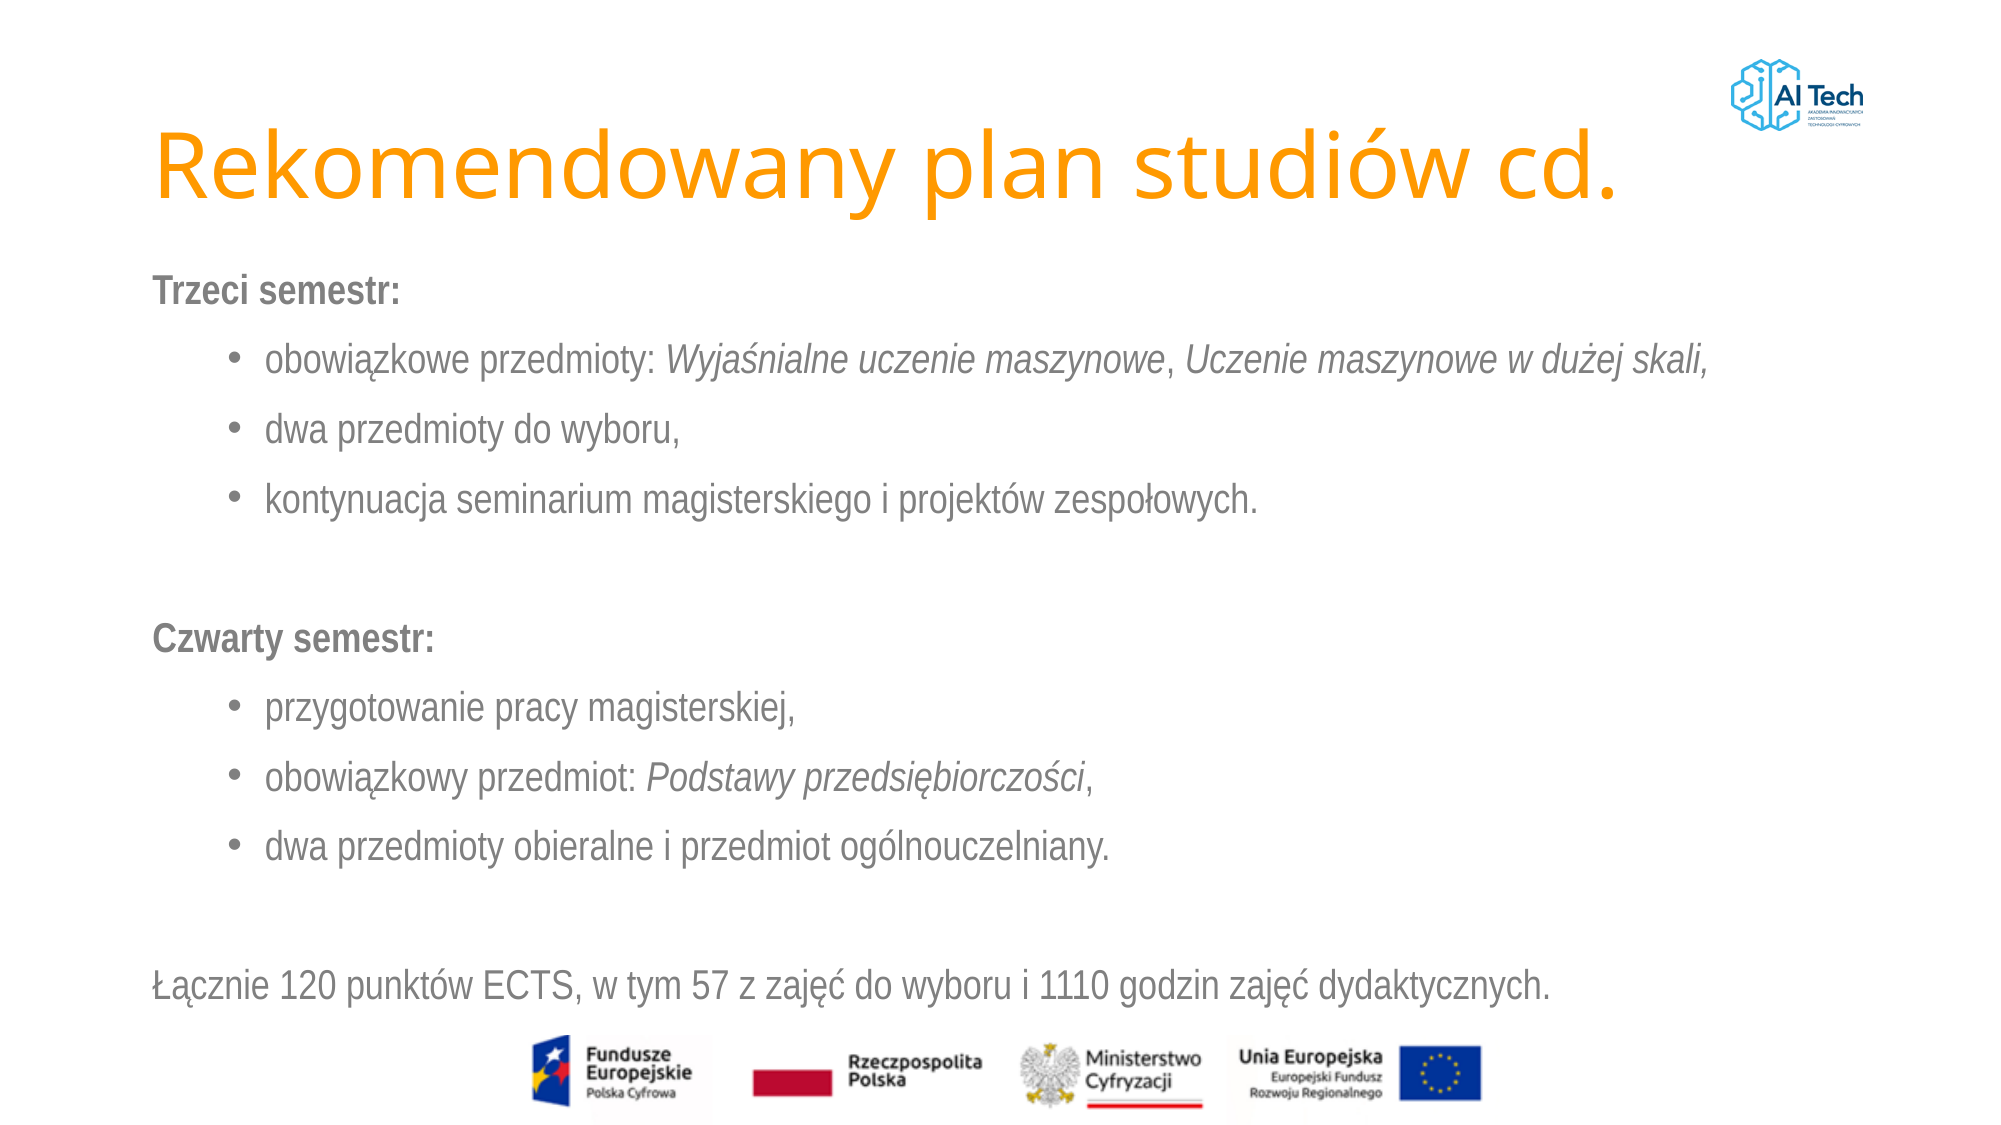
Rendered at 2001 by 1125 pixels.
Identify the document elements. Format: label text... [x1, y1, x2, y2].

title Rekomendowany plan studiów cd. [137, 59, 1863, 248]
list Trzeci semestr: obowiązkowe przedmioty: Wyjaśnialne uczenie maszynowe, Uczenie maszynowe w dużej skali, dwa przedmioty do wyboru, kontynuacja seminarium magisterskiego i projektów zespołowych. Czwarty semestr: przygotowanie pracy magisterskiej, obowiązkowy przedmiot: Podstawy przedsiębiorczości, dwa przedmioty obieralne i przedmiot ogólnouczelniany. Łącznie 120 punktów ECTS, w tym 57 z zajęć do wyboru i 1110 godzin zajęć dydaktycznych. [137, 248, 1863, 1023]
picture [499, 1035, 1501, 1125]
